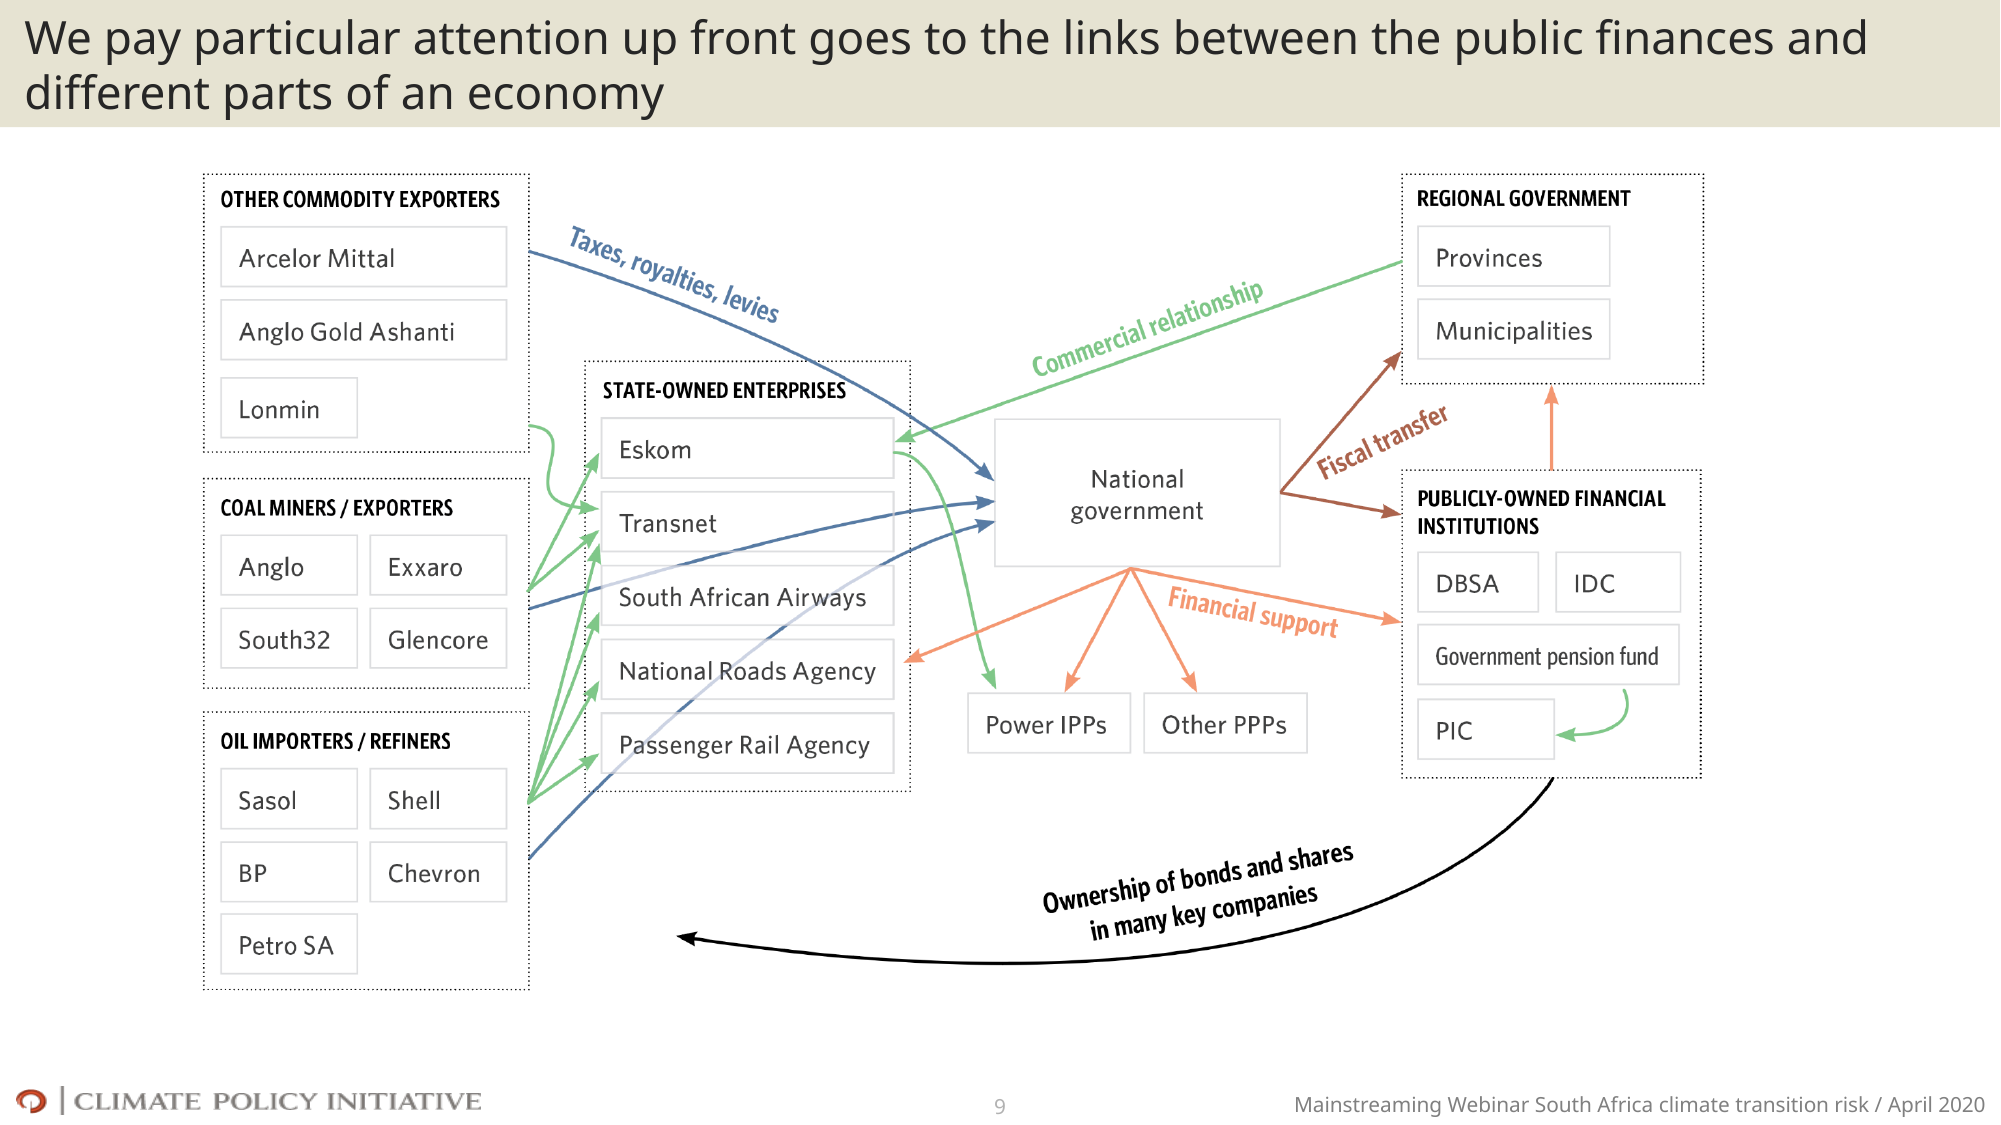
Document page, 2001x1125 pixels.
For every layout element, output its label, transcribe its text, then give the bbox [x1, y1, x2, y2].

title We pay particular attention up front goes to the links between the public finances and different parts of an economy [0, 0, 2000, 128]
slide_number 9 [766, 1089, 1234, 1125]
picture [16, 1086, 481, 1115]
picture [187, 152, 1731, 1010]
